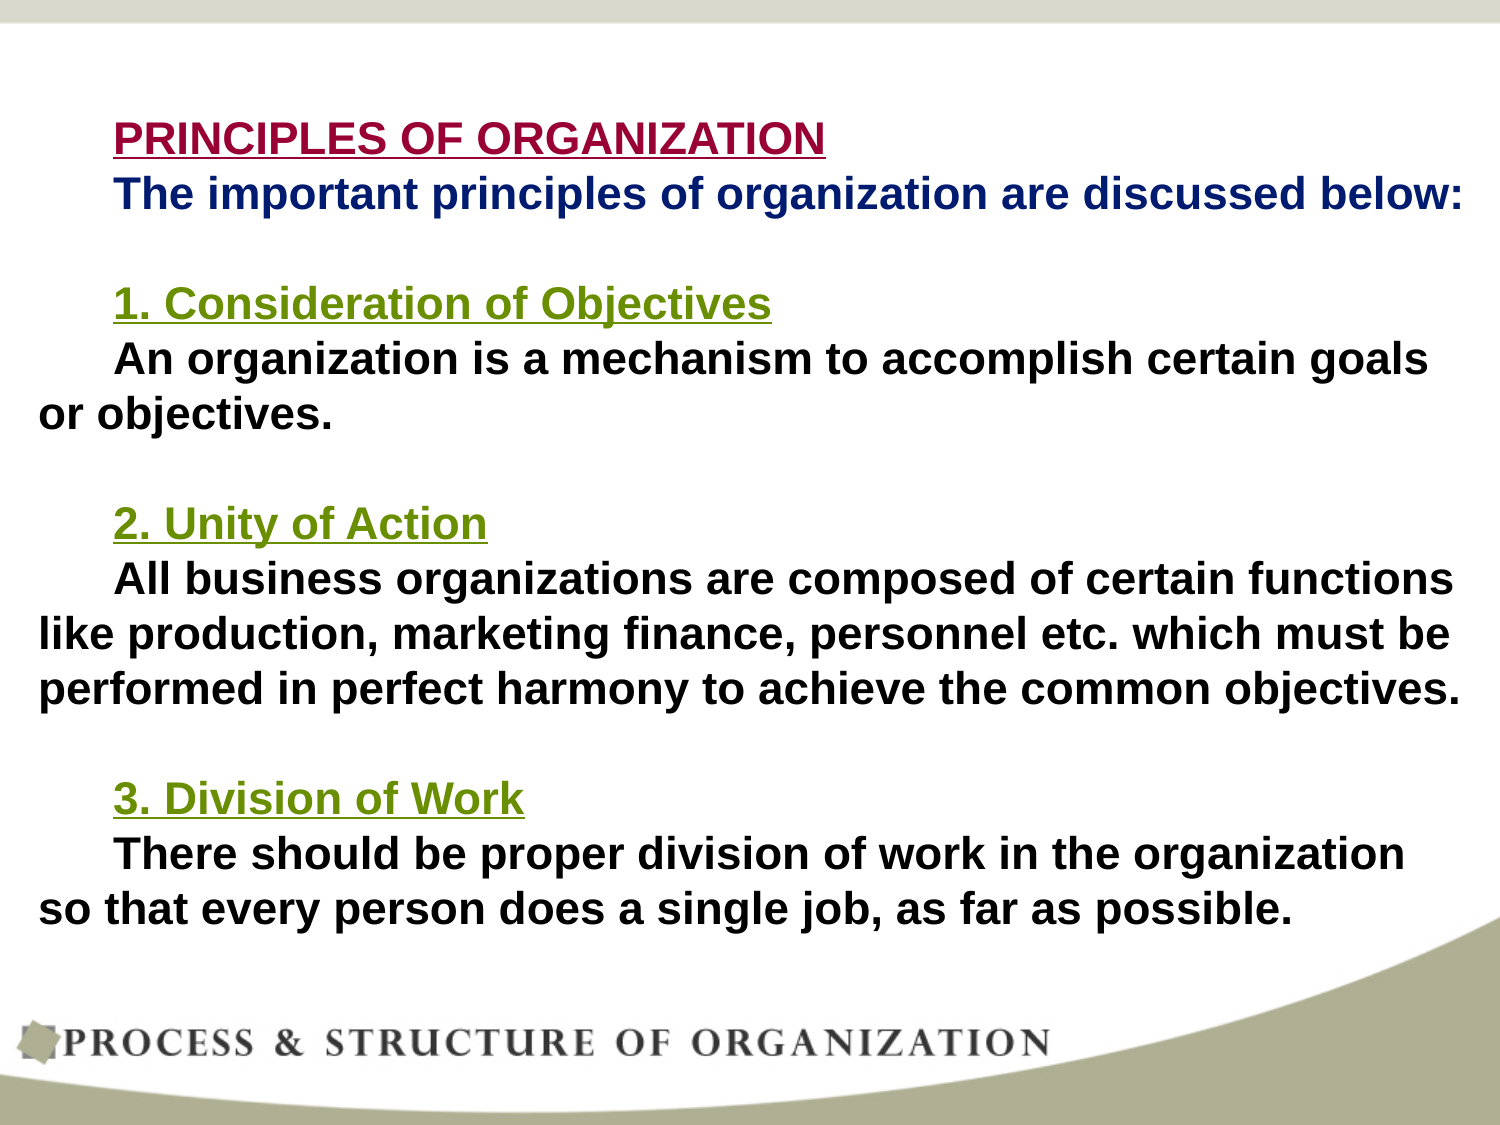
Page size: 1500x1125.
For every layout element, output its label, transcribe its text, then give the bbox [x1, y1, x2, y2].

text_box PRINCIPLES OF ORGANIZATION‎ The important principles of organization are discussed below: 1. Consideration of Objectives An organization is a mechanism to accomplish certain goals or objectives. 2. Unity of Action All business organizations are composed of certain functions like production, marketing finance, personnel etc. which must be performed in perfect harmony to achieve the common objectives. 3. Division of Work There should be proper division of work in the organization so that every person does a single job, as far as possible. [23, 101, 1483, 941]
picture [0, 0, 1500, 1125]
